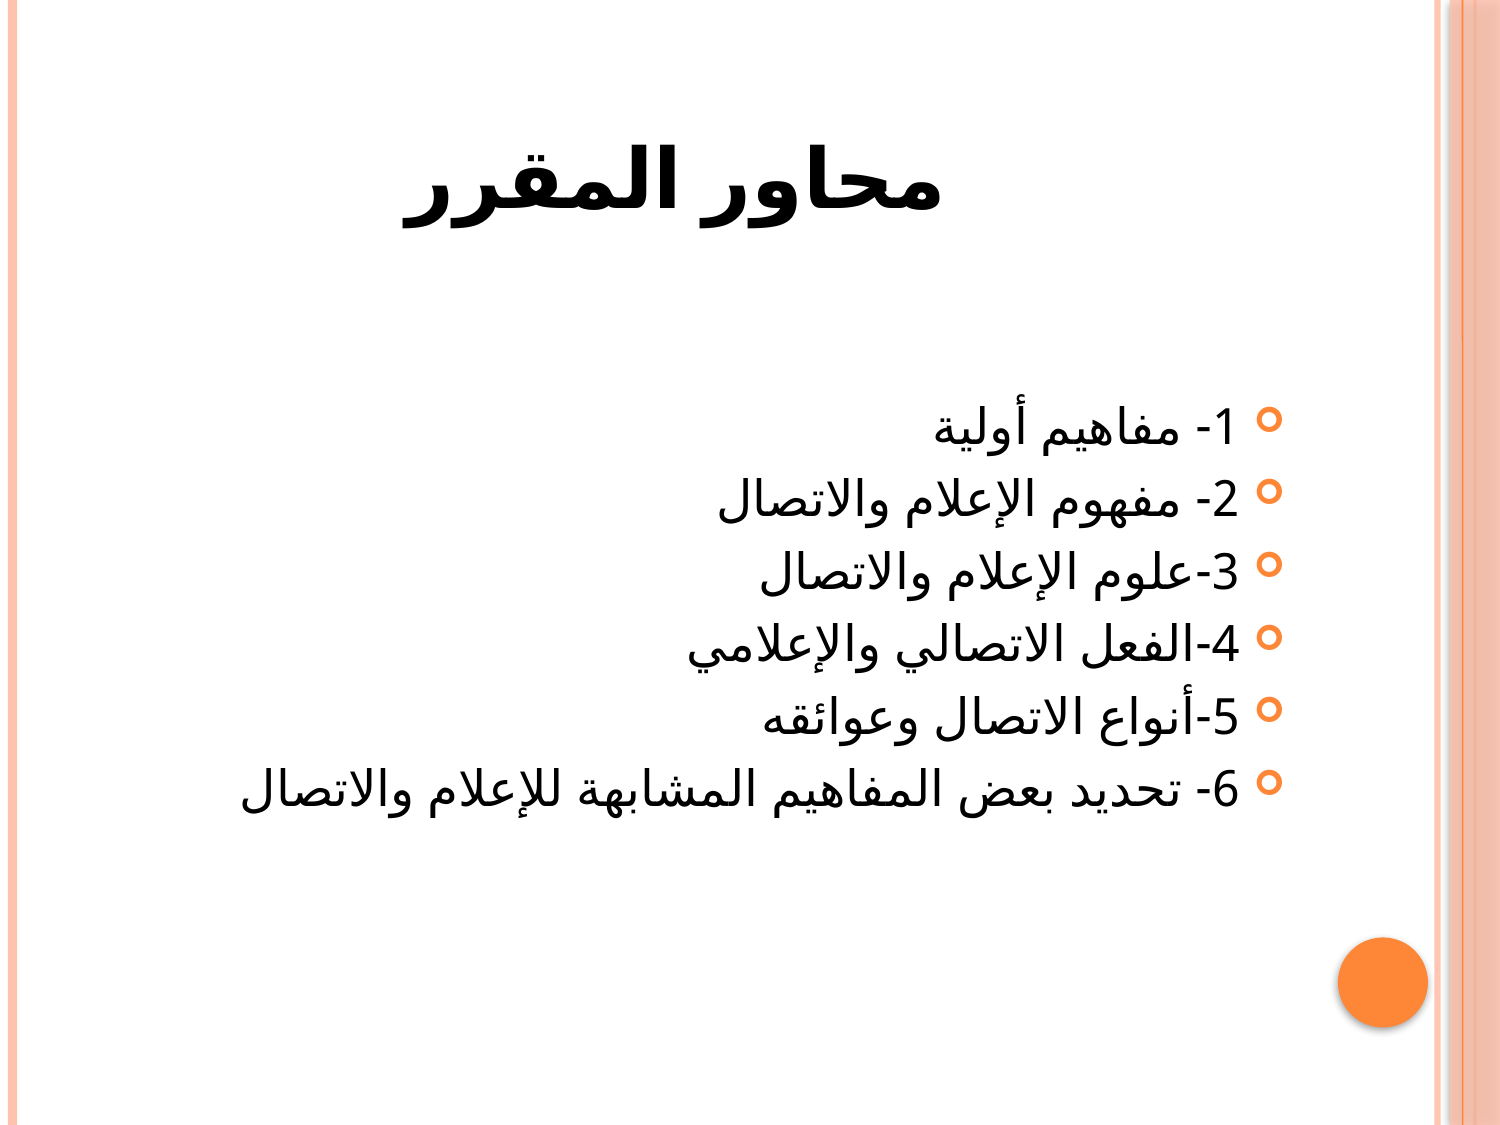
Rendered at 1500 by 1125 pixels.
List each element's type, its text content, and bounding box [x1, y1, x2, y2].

list 1- مفاهيم أولية 2- مفهوم الإعلام والاتصال 3-علوم الإعلام والاتصال 4-الفعل الاتصالي والإعلامي 5-أنواع الاتصال وعوائقه 6- تحديد بعض المفاهيم المشابهة للإعلام والاتصال [75, 386, 1300, 1062]
title محاور المقرر [75, 45, 1300, 233]
